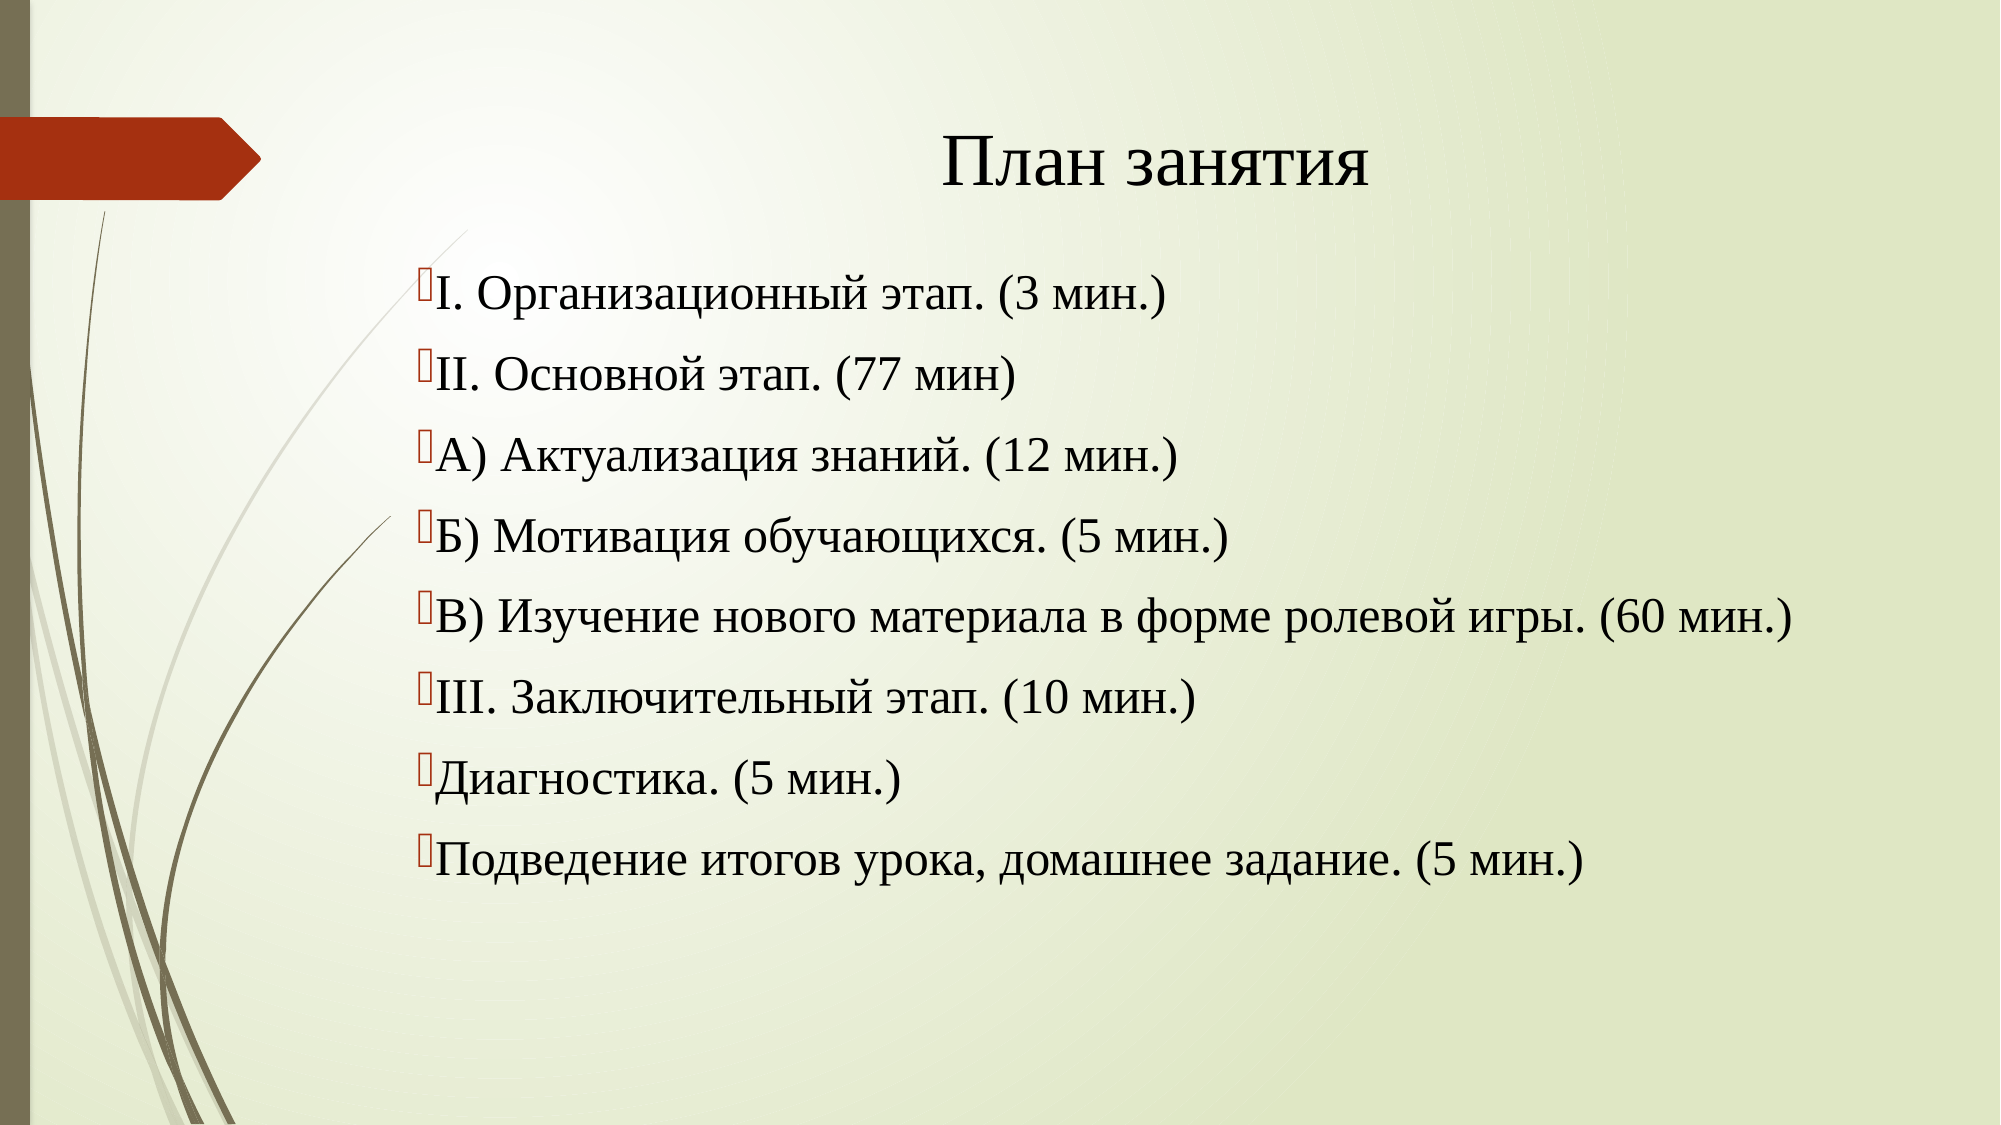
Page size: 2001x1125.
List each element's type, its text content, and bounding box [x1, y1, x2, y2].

title План занятия [425, 102, 1888, 251]
list I. Организационный этап. (3 мин.) II. Основной этап. (77 мин) А) Актуализация знаний. (12 мин.) Б) Мотивация обучающихся. (5 мин.) В) Изучение нового материала в форме ролевой игры. (60 мин.) III. Заключительный этап. (10 мин.) Диагностика. (5 мин.) Подведение итогов урока, домашнее задание. (5 мин.) [364, 251, 1888, 1034]
